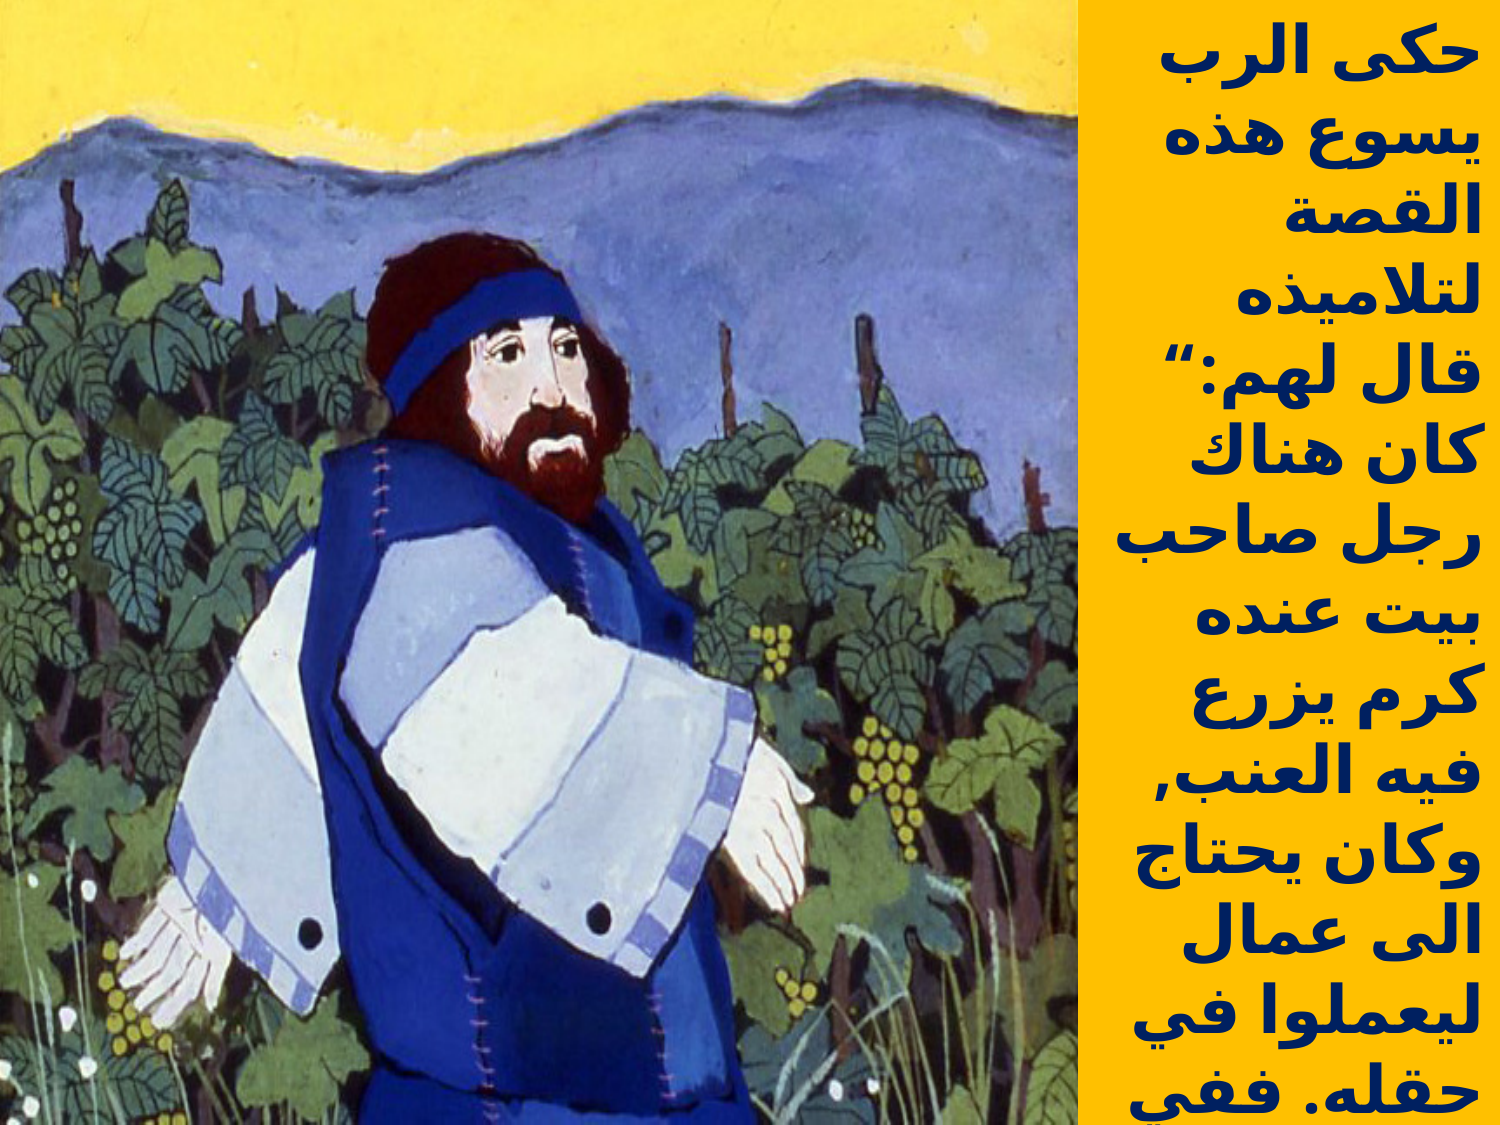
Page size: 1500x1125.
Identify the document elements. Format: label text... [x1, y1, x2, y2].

text_box حكى الرب يسوع هذه القصة لتلاميذه قال لهم:“ كان هناك رجل صاحب بيت عنده كرم يزرع فيه العنب, وكان يحتاج الى عمال ليعملوا في حقله. ففي الصباح الباكر ذهب ليبحث عن عمال للعمل عنده في الحقل. [1079, 0, 1500, 1125]
picture [0, 0, 1079, 1125]
